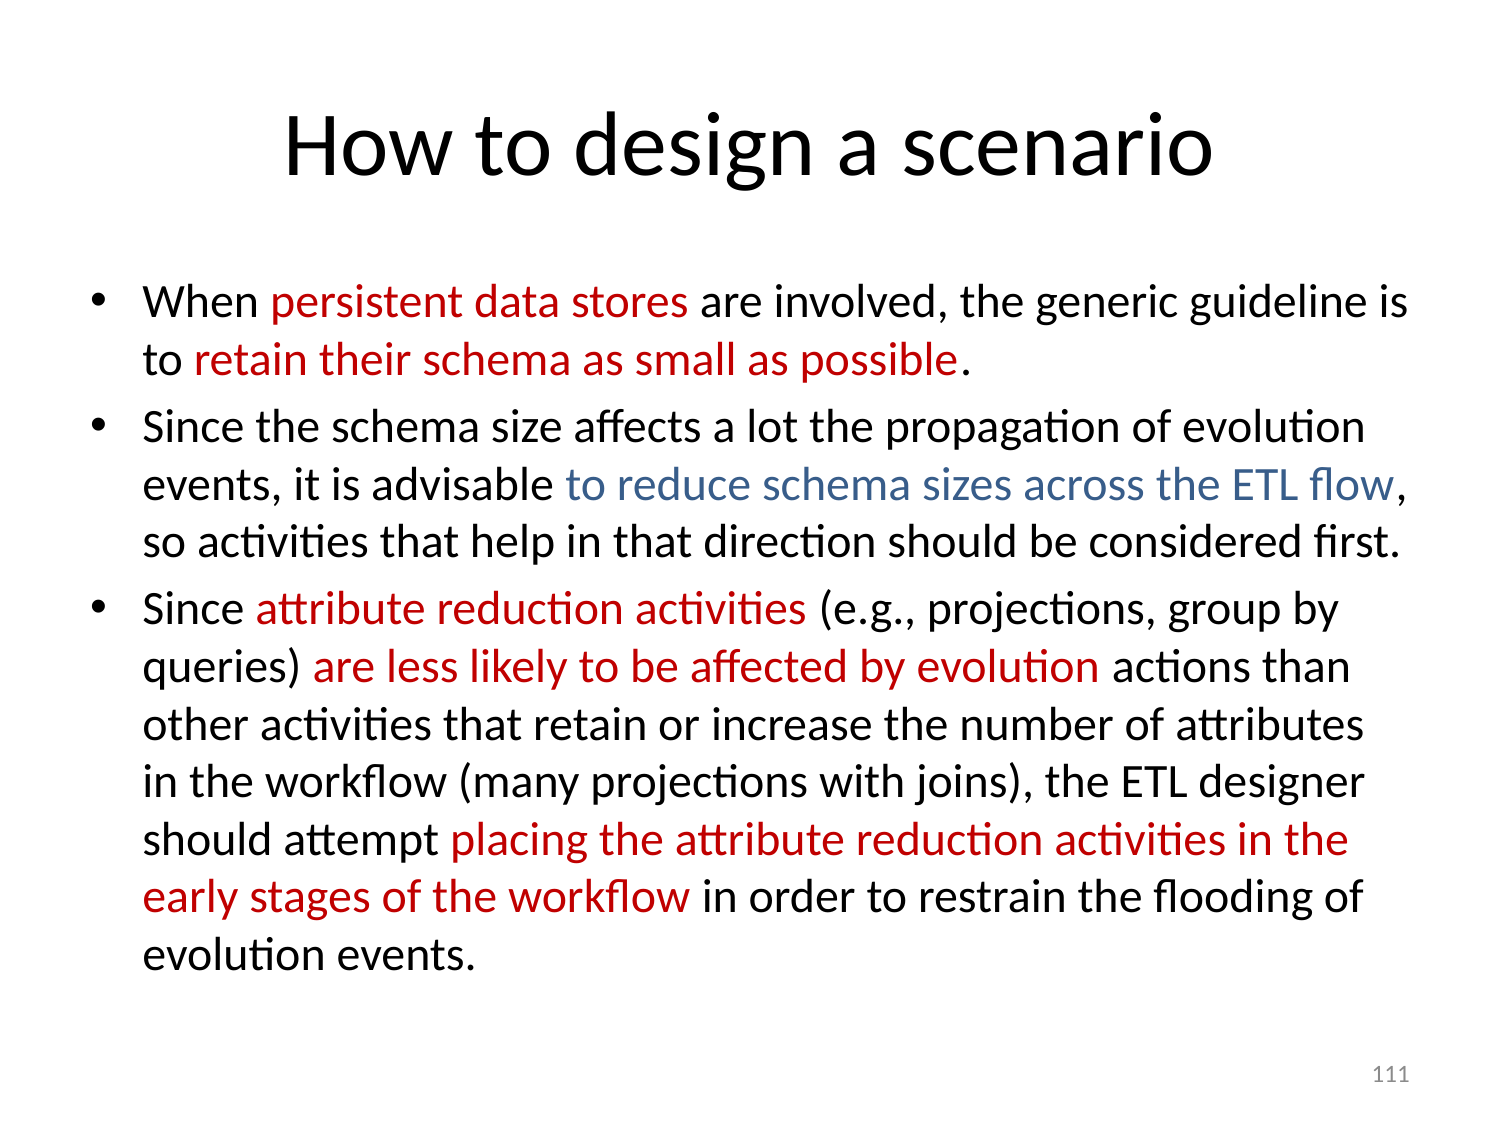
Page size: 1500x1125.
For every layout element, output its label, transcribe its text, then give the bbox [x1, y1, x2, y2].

slide_number 111 [1074, 1042, 1425, 1103]
list When persistent data stores are involved, the generic guideline is to retain their schema as small as possible. Since the schema size affects a lot the propagation of evolution events, it is advisable to reduce schema sizes across the ETL flow, so activities that help in that direction should be considered first. Since attribute reduction activities (e.g., projections, group by queries) are less likely to be affected by evolution actions than other activities that retain or increase the number of attributes in the workflow (many projections with joins), the ETL designer should attempt placing the attribute reduction activities in the early stages of the workflow in order to restrain the flooding of evolution events. [75, 262, 1425, 1005]
title How to design a scenario [75, 45, 1425, 233]
